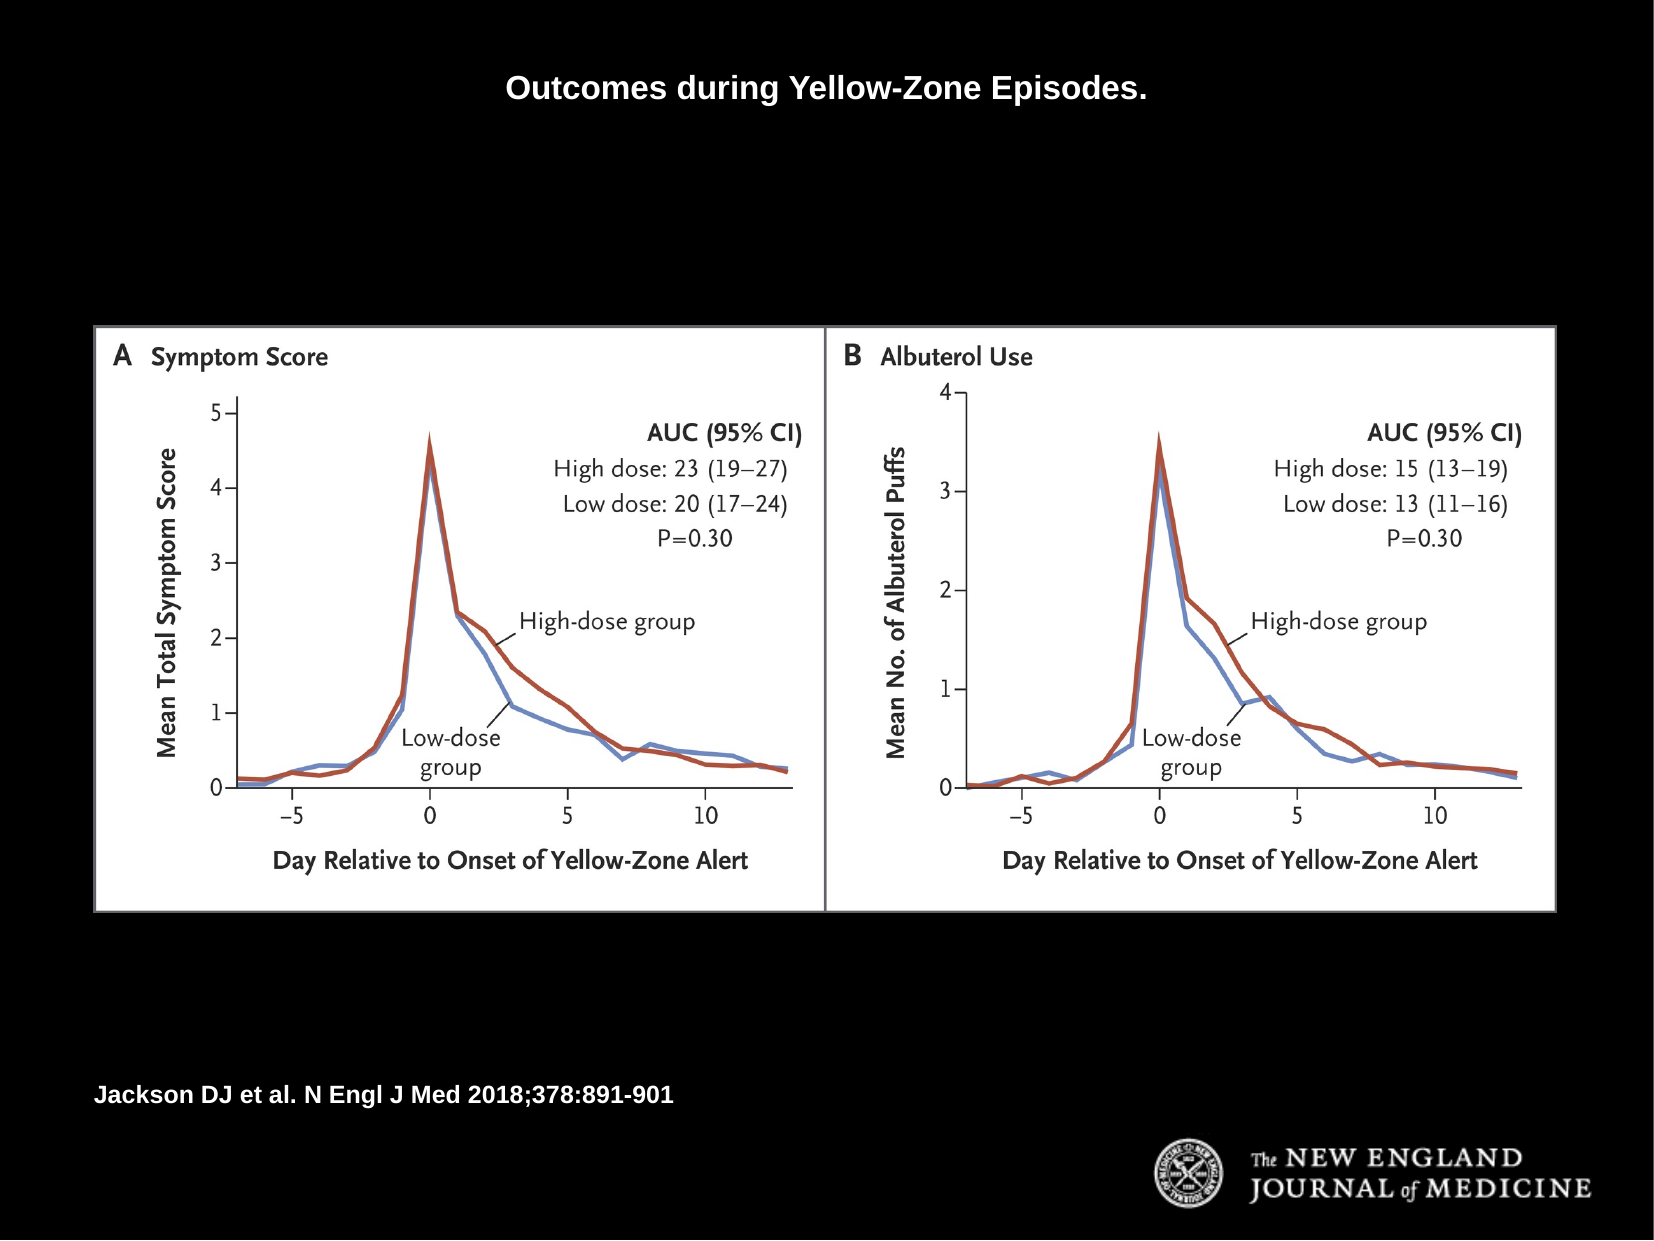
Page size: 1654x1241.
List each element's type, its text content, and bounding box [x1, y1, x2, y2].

picture [1141, 1133, 1606, 1213]
text_box Jackson DJ et al. N Engl J Med 2018;378:891-901 [93, 1079, 1557, 1109]
text_box Outcomes during Yellow-Zone Episodes. [58, 69, 1596, 108]
picture [93, 324, 1557, 913]
